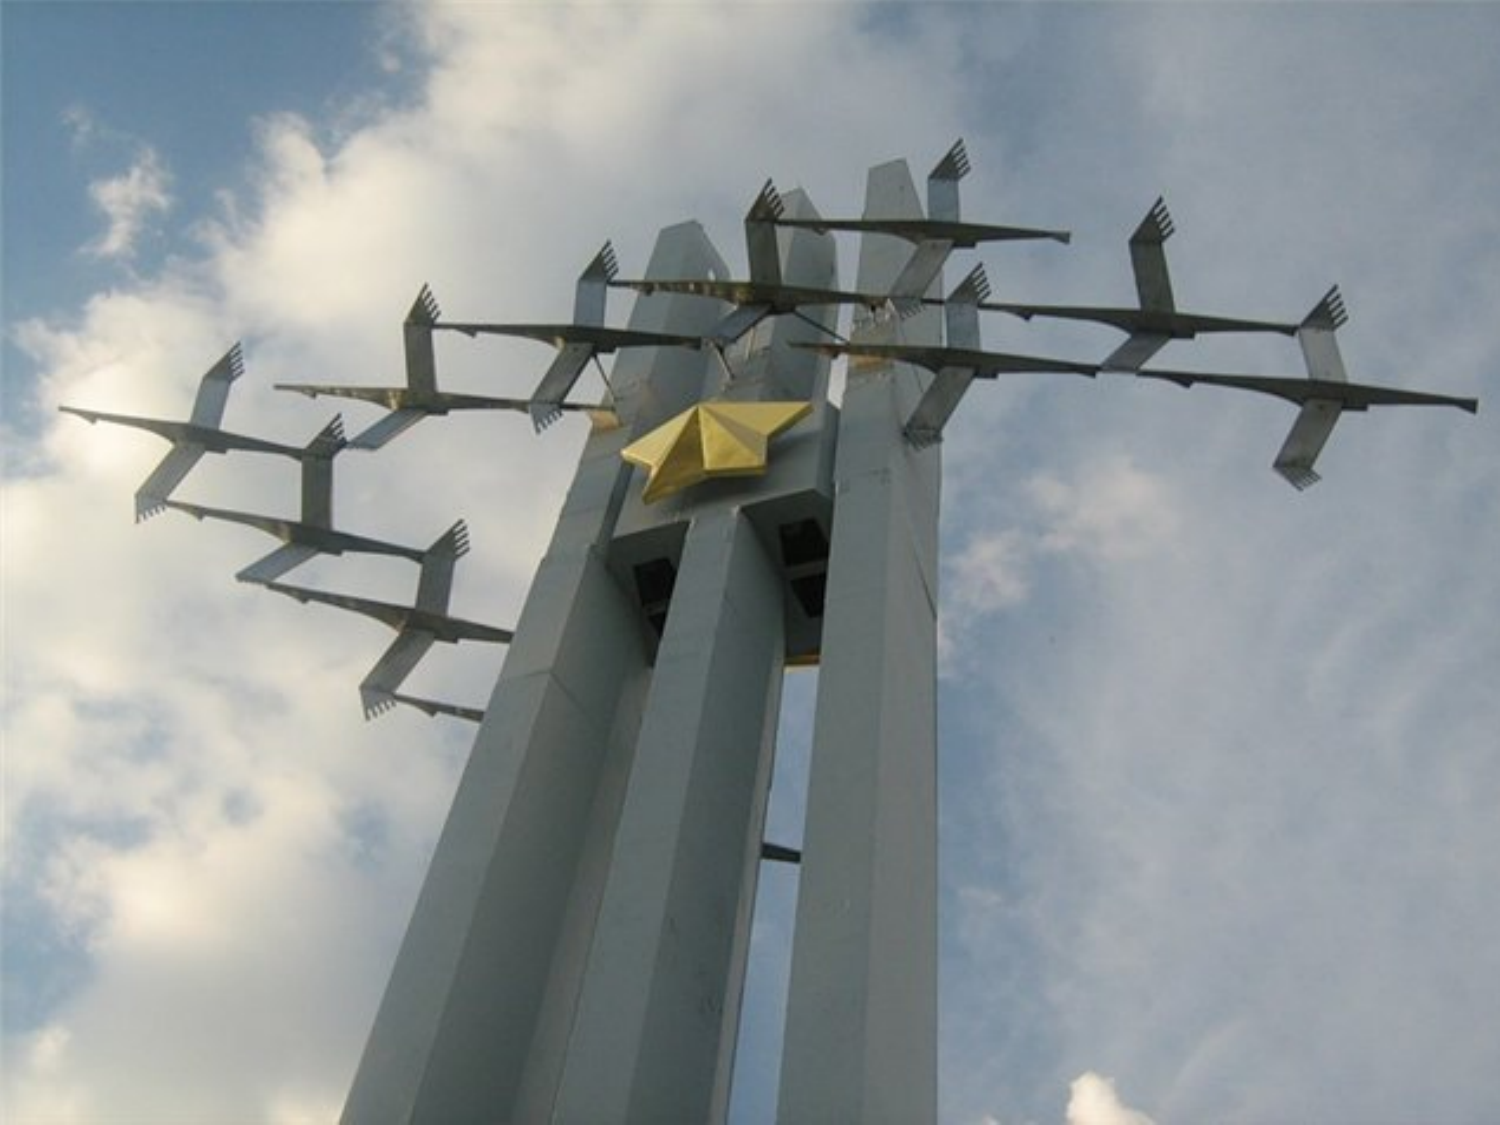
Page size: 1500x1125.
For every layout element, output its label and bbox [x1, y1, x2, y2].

list [0, 0, 1500, 1125]
